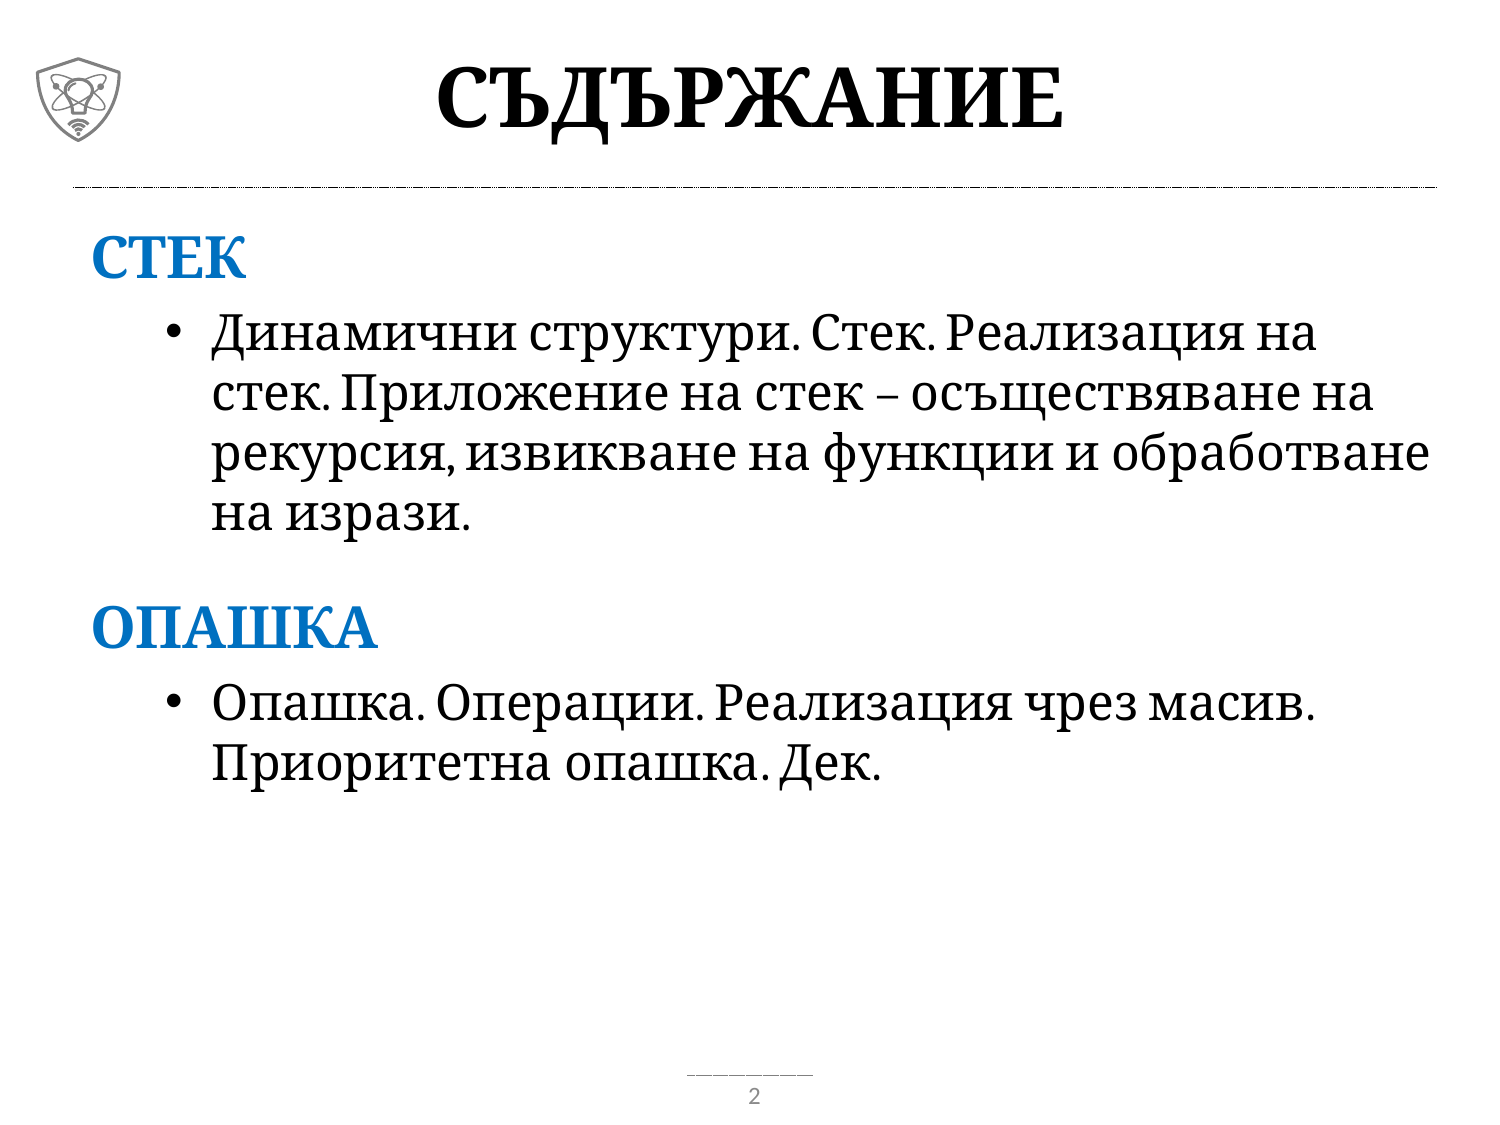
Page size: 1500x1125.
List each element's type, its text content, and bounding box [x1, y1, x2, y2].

slide_number 2 [579, 1065, 930, 1125]
title Съдържание [0, 0, 1500, 188]
list Стек Динамични структури. Стек. Реализация на стек. Приложение на стек – осъществяване на рекурсия, извикване на функции и обработване на изрази. Опашка Опашка. Операции. Реализация чрез масив. Приоритетна опашка. Дек. [75, 212, 1450, 1063]
